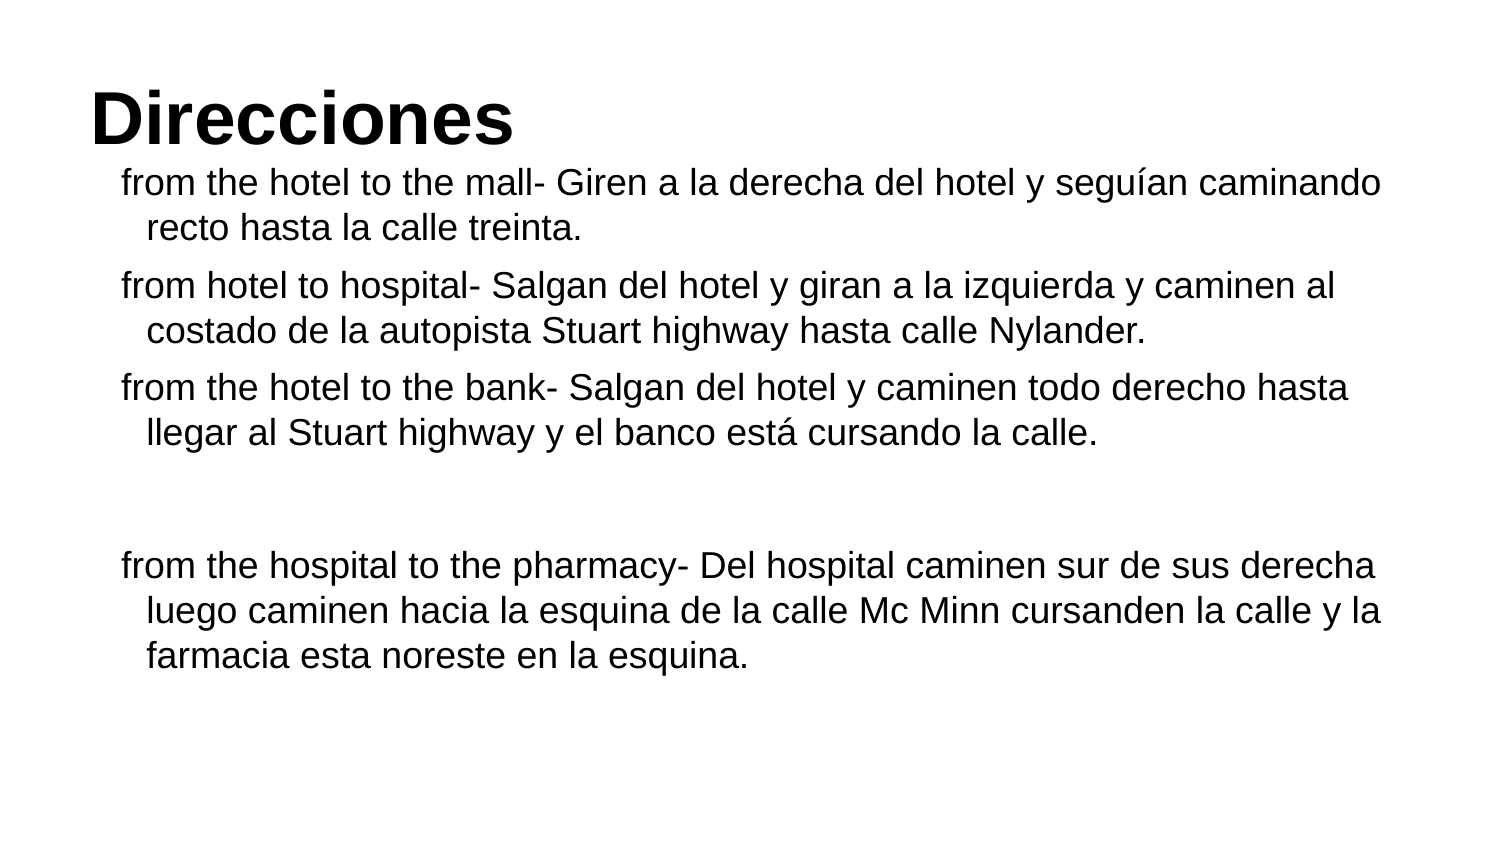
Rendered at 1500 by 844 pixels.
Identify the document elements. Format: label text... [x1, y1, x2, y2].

title Direcciones [75, 33, 1425, 143]
list from the hotel to the mall- Giren a la derecha del hotel y seguían caminando recto hasta la calle treinta. from hotel to hospital- Salgan del hotel y giran a la izquierda y caminen al costado de la autopista Stuart highway hasta calle Nylander. from the hotel to the bank- Salgan del hotel y caminen todo derecho hasta llegar al Stuart highway y el banco está cursando la calle. from the hospital to the pharmacy- Del hospital caminen sur de sus derecha luego caminen hacia la esquina de la calle Mc Minn cursanden la calle y la farmacia esta noreste en la esquina. [75, 143, 1425, 796]
